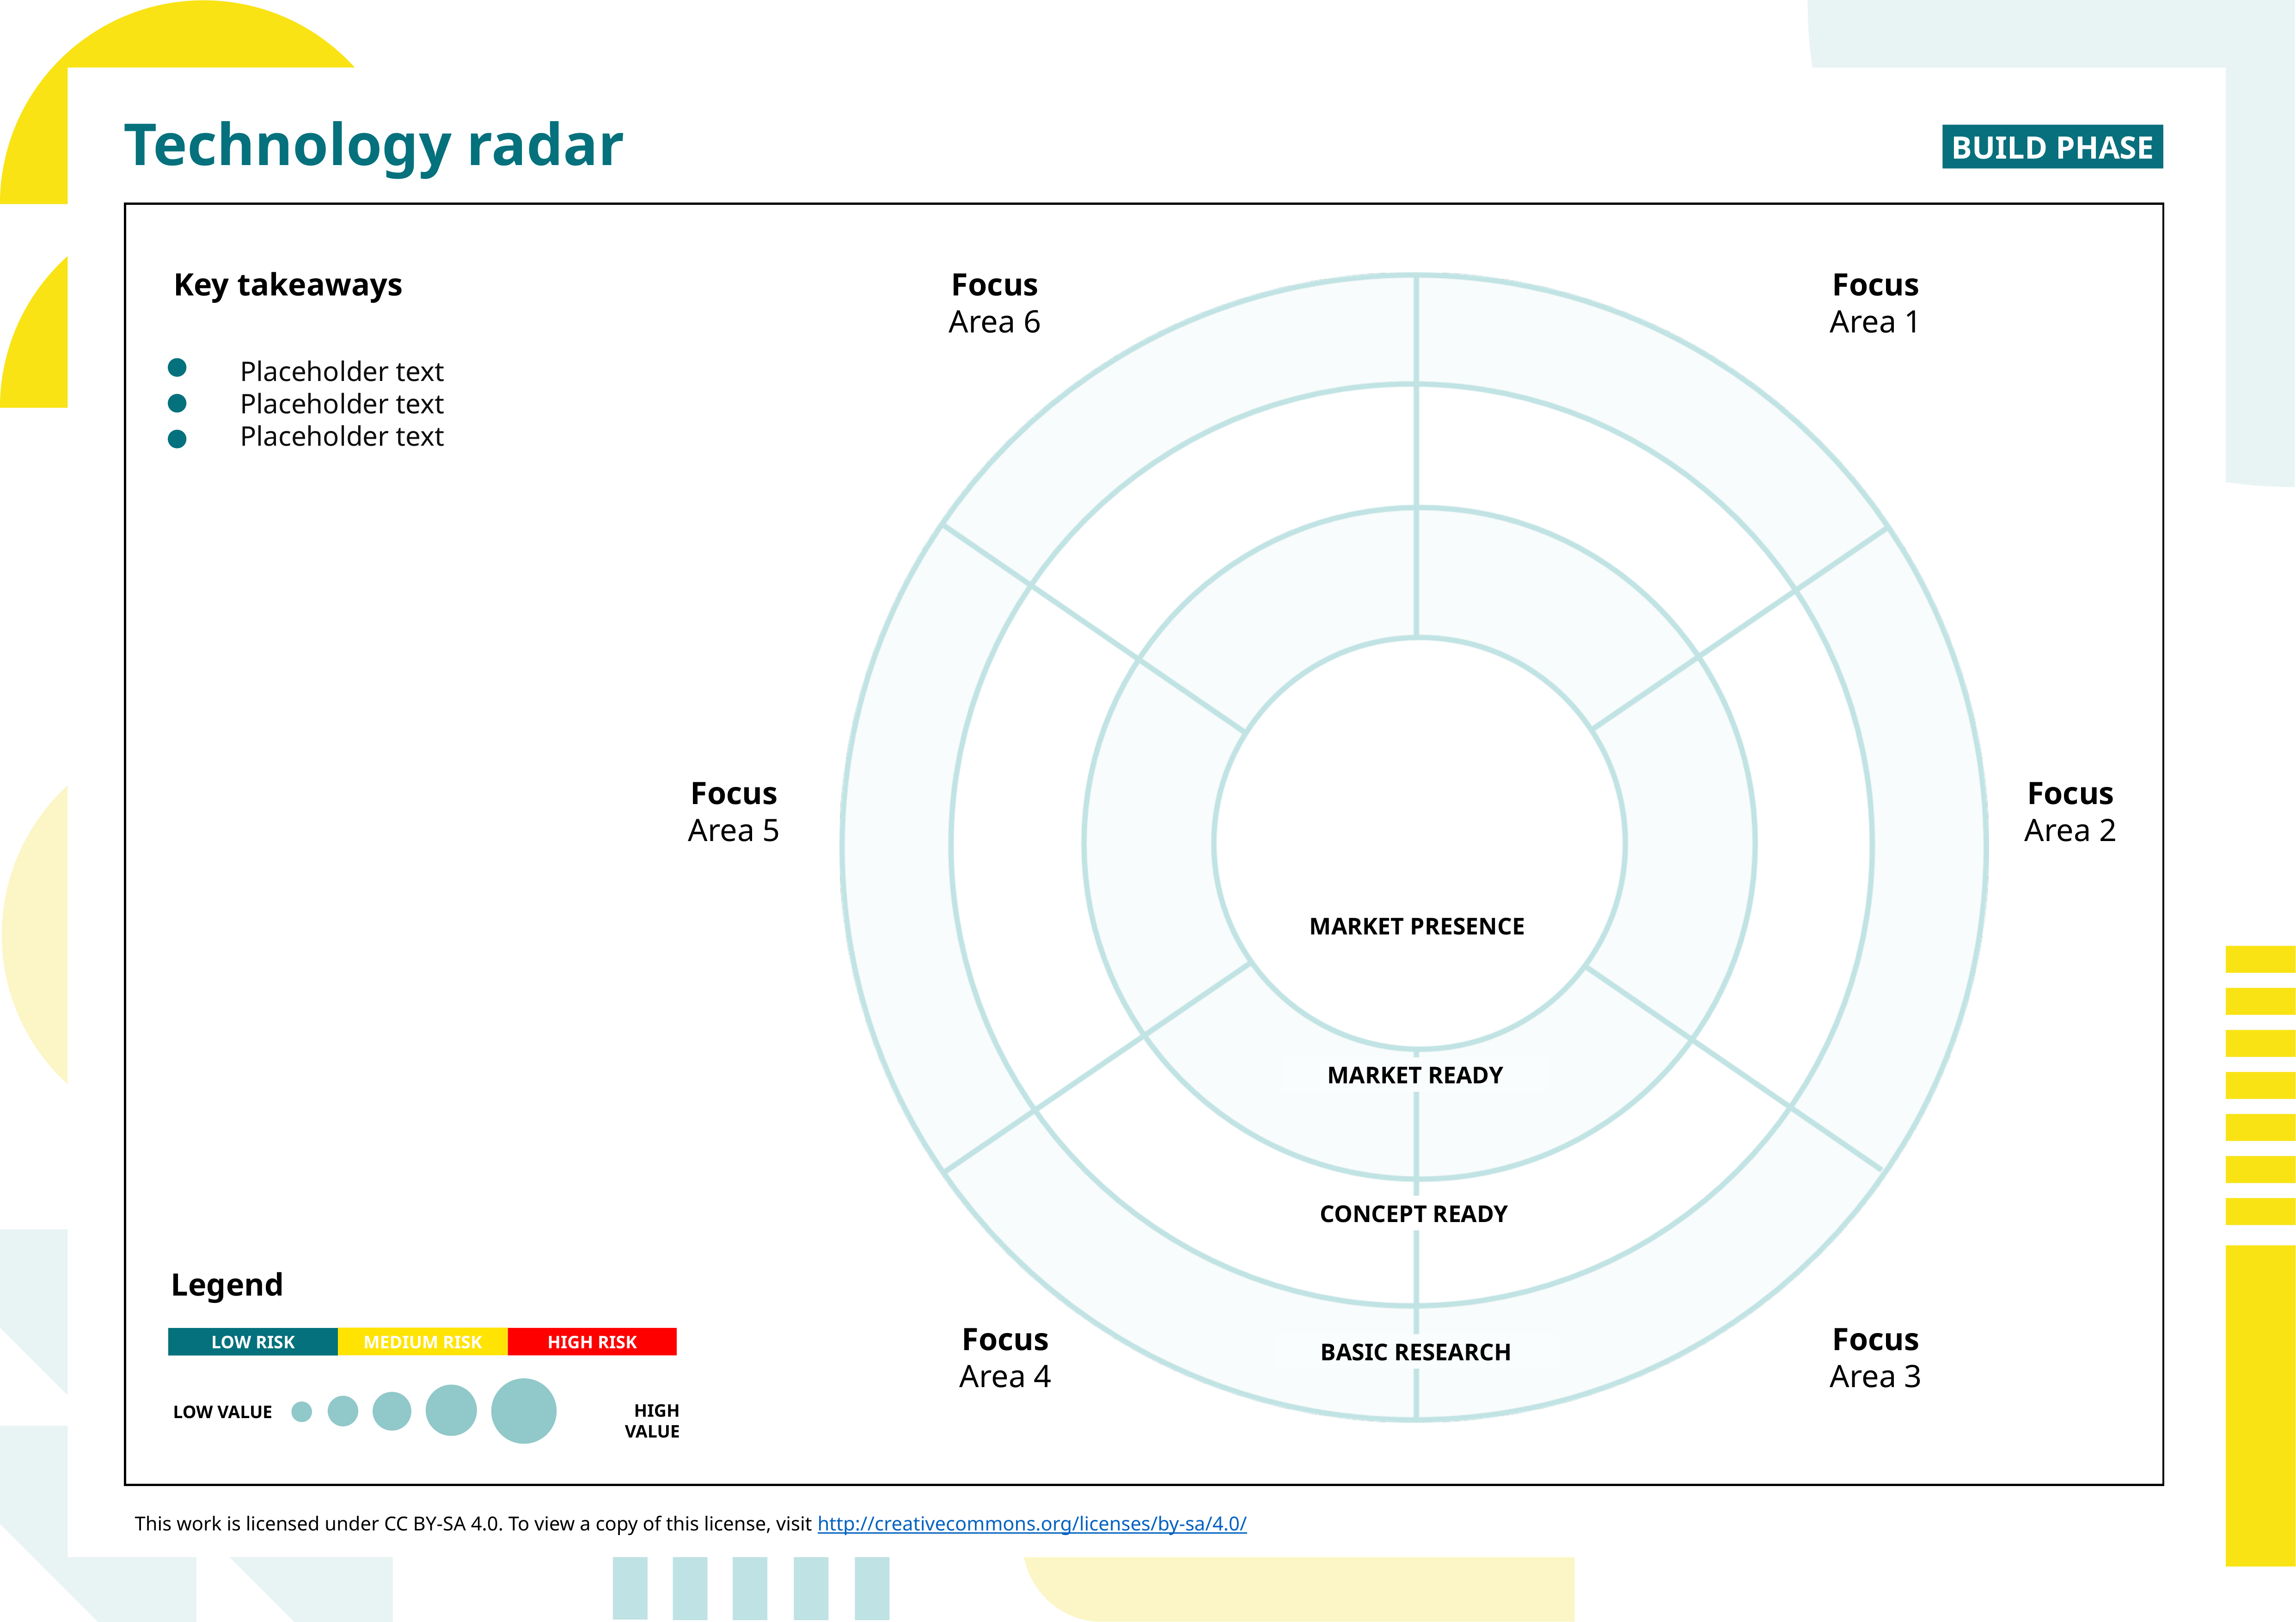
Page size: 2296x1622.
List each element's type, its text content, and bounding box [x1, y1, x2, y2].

text_box [425, 1384, 478, 1437]
text_box [372, 1391, 412, 1432]
text_box BUILD PHASE [1942, 124, 2163, 169]
text_box HIGH VALUE [571, 1396, 687, 1445]
text_box [124, 203, 2164, 1486]
text_box LOW VALUE [166, 1397, 291, 1425]
text_box Placeholder text Placeholder text Placeholder text [233, 351, 629, 455]
text_box [291, 1401, 312, 1423]
text_box [327, 1395, 359, 1427]
text_box [167, 393, 187, 413]
text_box MEDIUM RISK [338, 1327, 508, 1356]
text_box [167, 357, 187, 377]
text_box Technology radar [117, 104, 677, 180]
picture [839, 272, 1989, 1423]
text_box Key takeaways [166, 261, 431, 306]
text_box HIGH RISK [508, 1327, 677, 1356]
text_box [490, 1378, 557, 1444]
text_box Legend [164, 1261, 357, 1306]
text_box [167, 429, 187, 449]
text_box This work is licensed under CC BY-SA 4.0. To view a copy of this license, visit http://creativecommons.org/licenses/by-sa/4.0/ [128, 1508, 1396, 1542]
text_box LOW RISK [168, 1328, 338, 1356]
